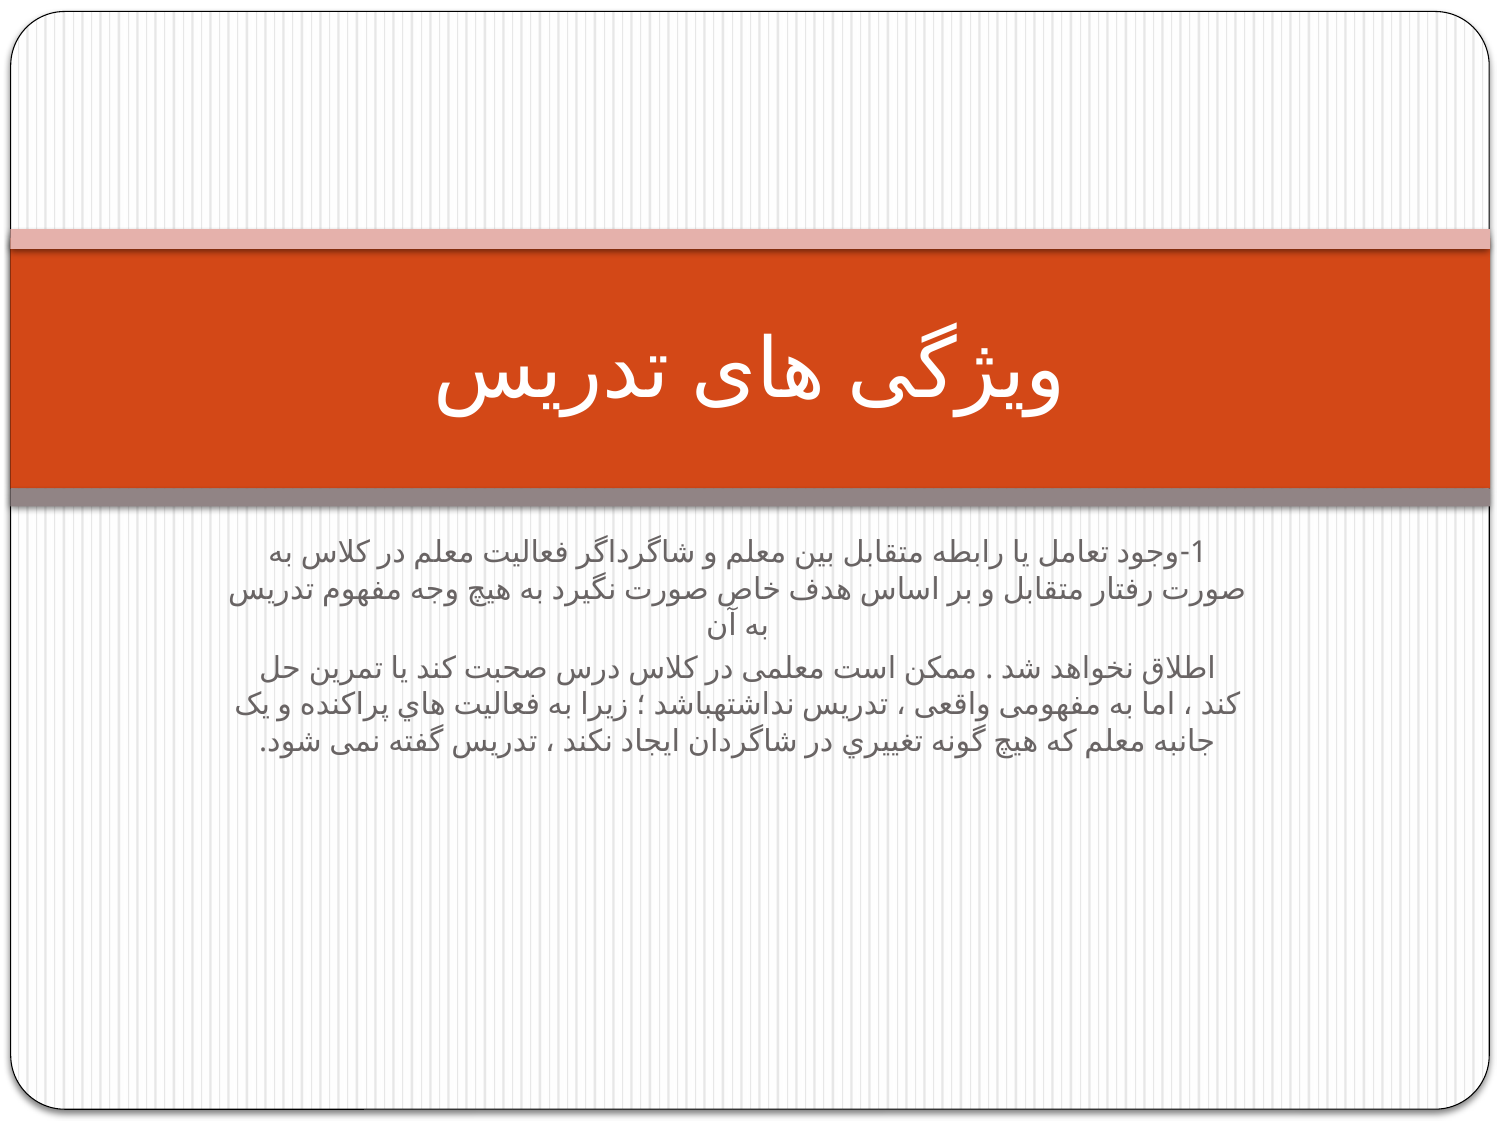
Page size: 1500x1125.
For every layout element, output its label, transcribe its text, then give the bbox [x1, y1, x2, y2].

subtitle 1-وجود تعامل یا رابطه متقابل بین معلم و شاگرداگر فعالیت معلم در کلاس به صورت رفتار متقابل و بر اساس هدف خاص صورت نگیرد به هیچ وجه مفهوم تدریس به آن اطلاق نخواهد شد . ممکن است معلمی در کلاس درس صحبت کند یا تمرین حل کند ، اما به مفهومی واقعی ، تدریس نداشتهباشد ؛ زیرا به فعالیت هاي پراکنده و یک جانبه معلم که هیچ گونه تغییري در شاگردان ایجاد نکند ، تدریس گفته نمی شود. [212, 525, 1263, 788]
title ویژگی های تدریس [75, 247, 1425, 489]
